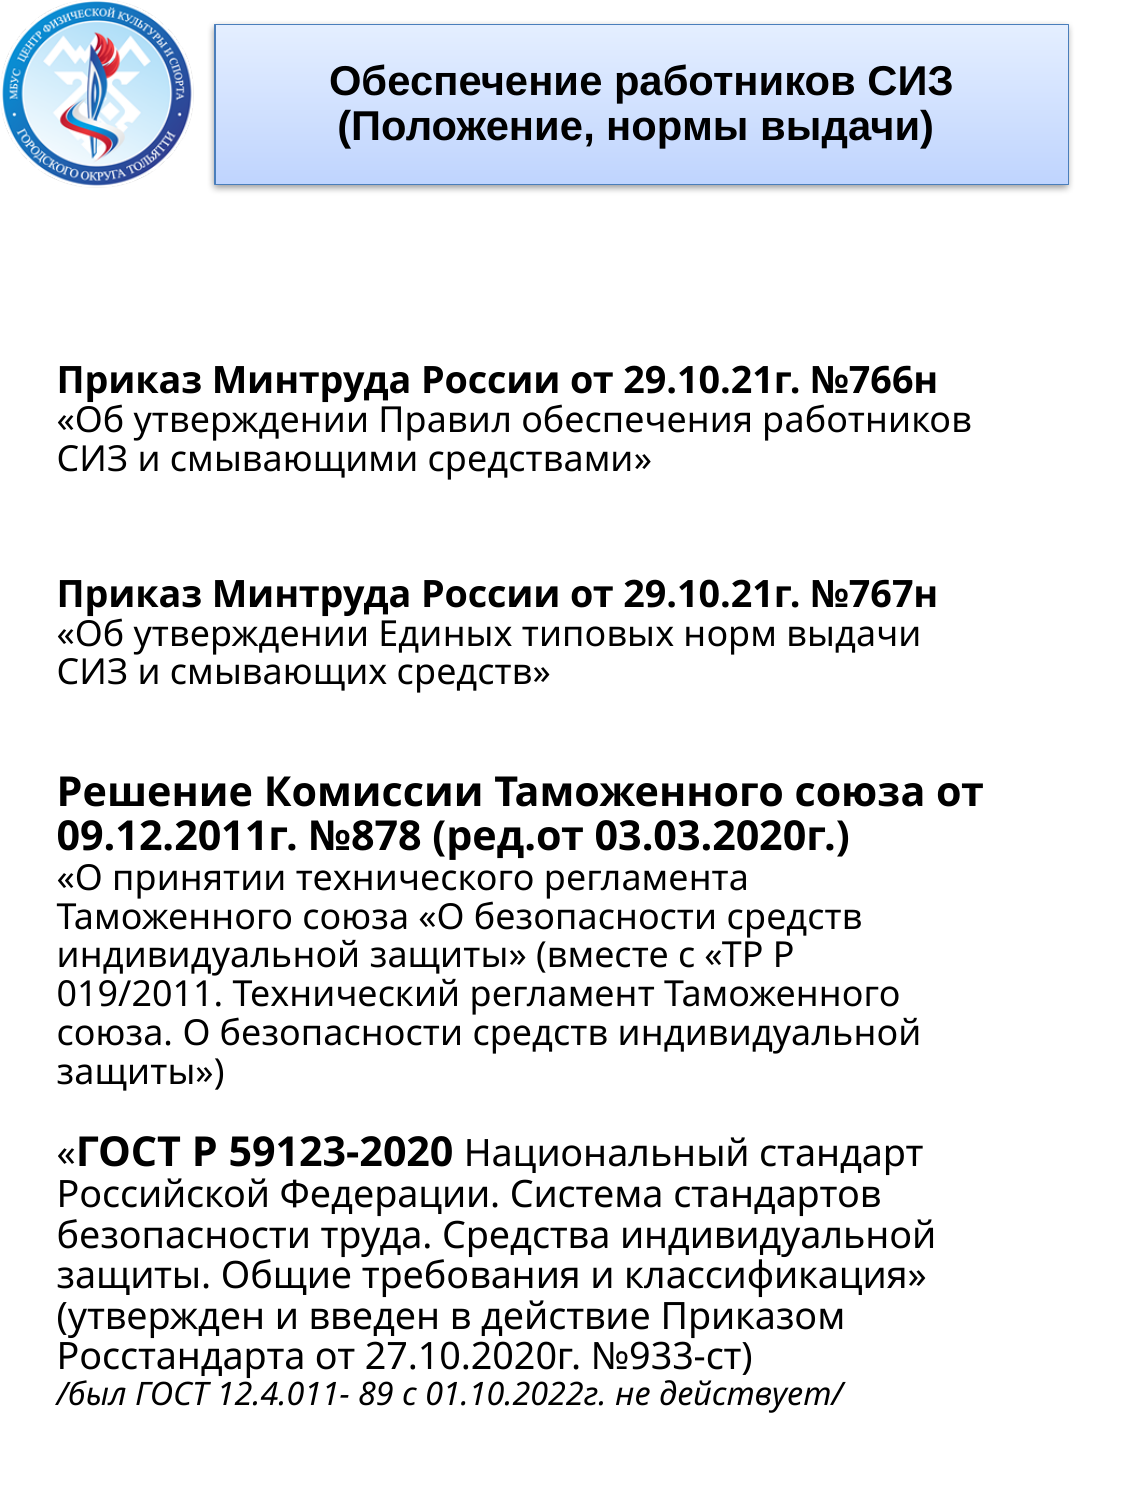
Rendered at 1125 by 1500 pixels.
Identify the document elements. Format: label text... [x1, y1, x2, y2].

title Обеспечение работников СИЗ (Положение, нормы выдачи) [214, 24, 1069, 185]
picture [0, 0, 195, 189]
subtitle Приказ Минтруда России от 29.10.21г. №766н «Об утверждении Правил обеспечения работников СИЗ и смывающими средствами» Приказ Минтруда России от 29.10.21г. №767н «Об утверждении Единых типовых норм выдачи СИЗ и смывающих средств» Решение Комиссии Таможенного союза от 09.12.2011г. №878 (ред.от 03.03.2020г.) «О принятии технического регламента Таможенного союза «О безопасности средств индивидуальной защиты» (вместе с «ТР Р 019/2011. Технический регламент Таможенного союза. О безопасности средств индивидуальной защиты») «ГОСТ Р 59123-2020 Национальный стандарт Российской Федерации. Система стандартов безопасности труда. Средства индивидуальной защиты. Общие требования и классификация» (утвержден и введен в действие Приказом Росстандарта от 27.10.2020г. №933-ст) /был ГОСТ 12.4.011- 89 с 01.10.2022г. не действует/ [56, 235, 1069, 1440]
